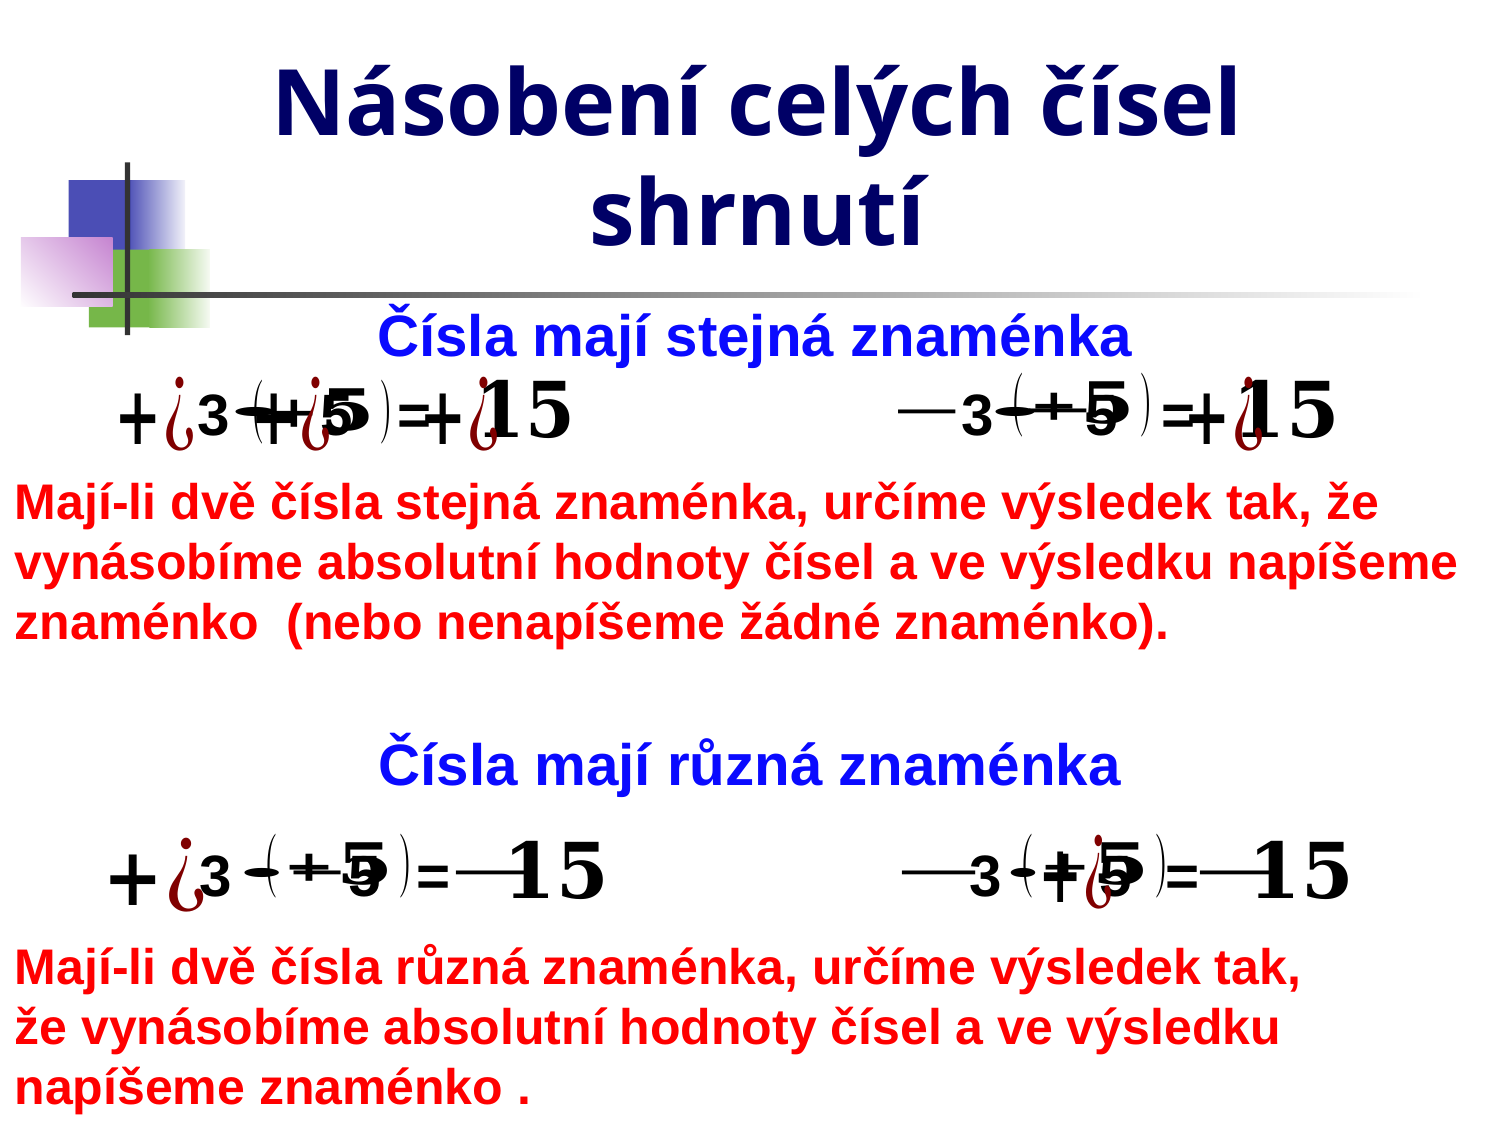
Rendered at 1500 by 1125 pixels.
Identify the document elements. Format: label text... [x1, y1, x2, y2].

text_box 3 [954, 831, 1016, 916]
text_box 5 [333, 831, 402, 916]
text_box = [382, 370, 466, 455]
text_box 5 [305, 370, 382, 455]
text_box = [1147, 370, 1230, 455]
text_box 3 [184, 831, 265, 916]
text_box = [402, 831, 461, 916]
text_box 3 [182, 370, 277, 455]
text_box Čísla mají stejná znaménka [10, 290, 1500, 376]
title Násobení celých čísel shrnutí [10, 38, 1500, 271]
text_box 5 [1084, 831, 1138, 916]
text_box 3 [946, 370, 1041, 455]
text_box Čísla mají různá znaménka [0, 719, 1500, 805]
text_box = [1150, 831, 1240, 916]
text_box 5 [1071, 370, 1147, 455]
